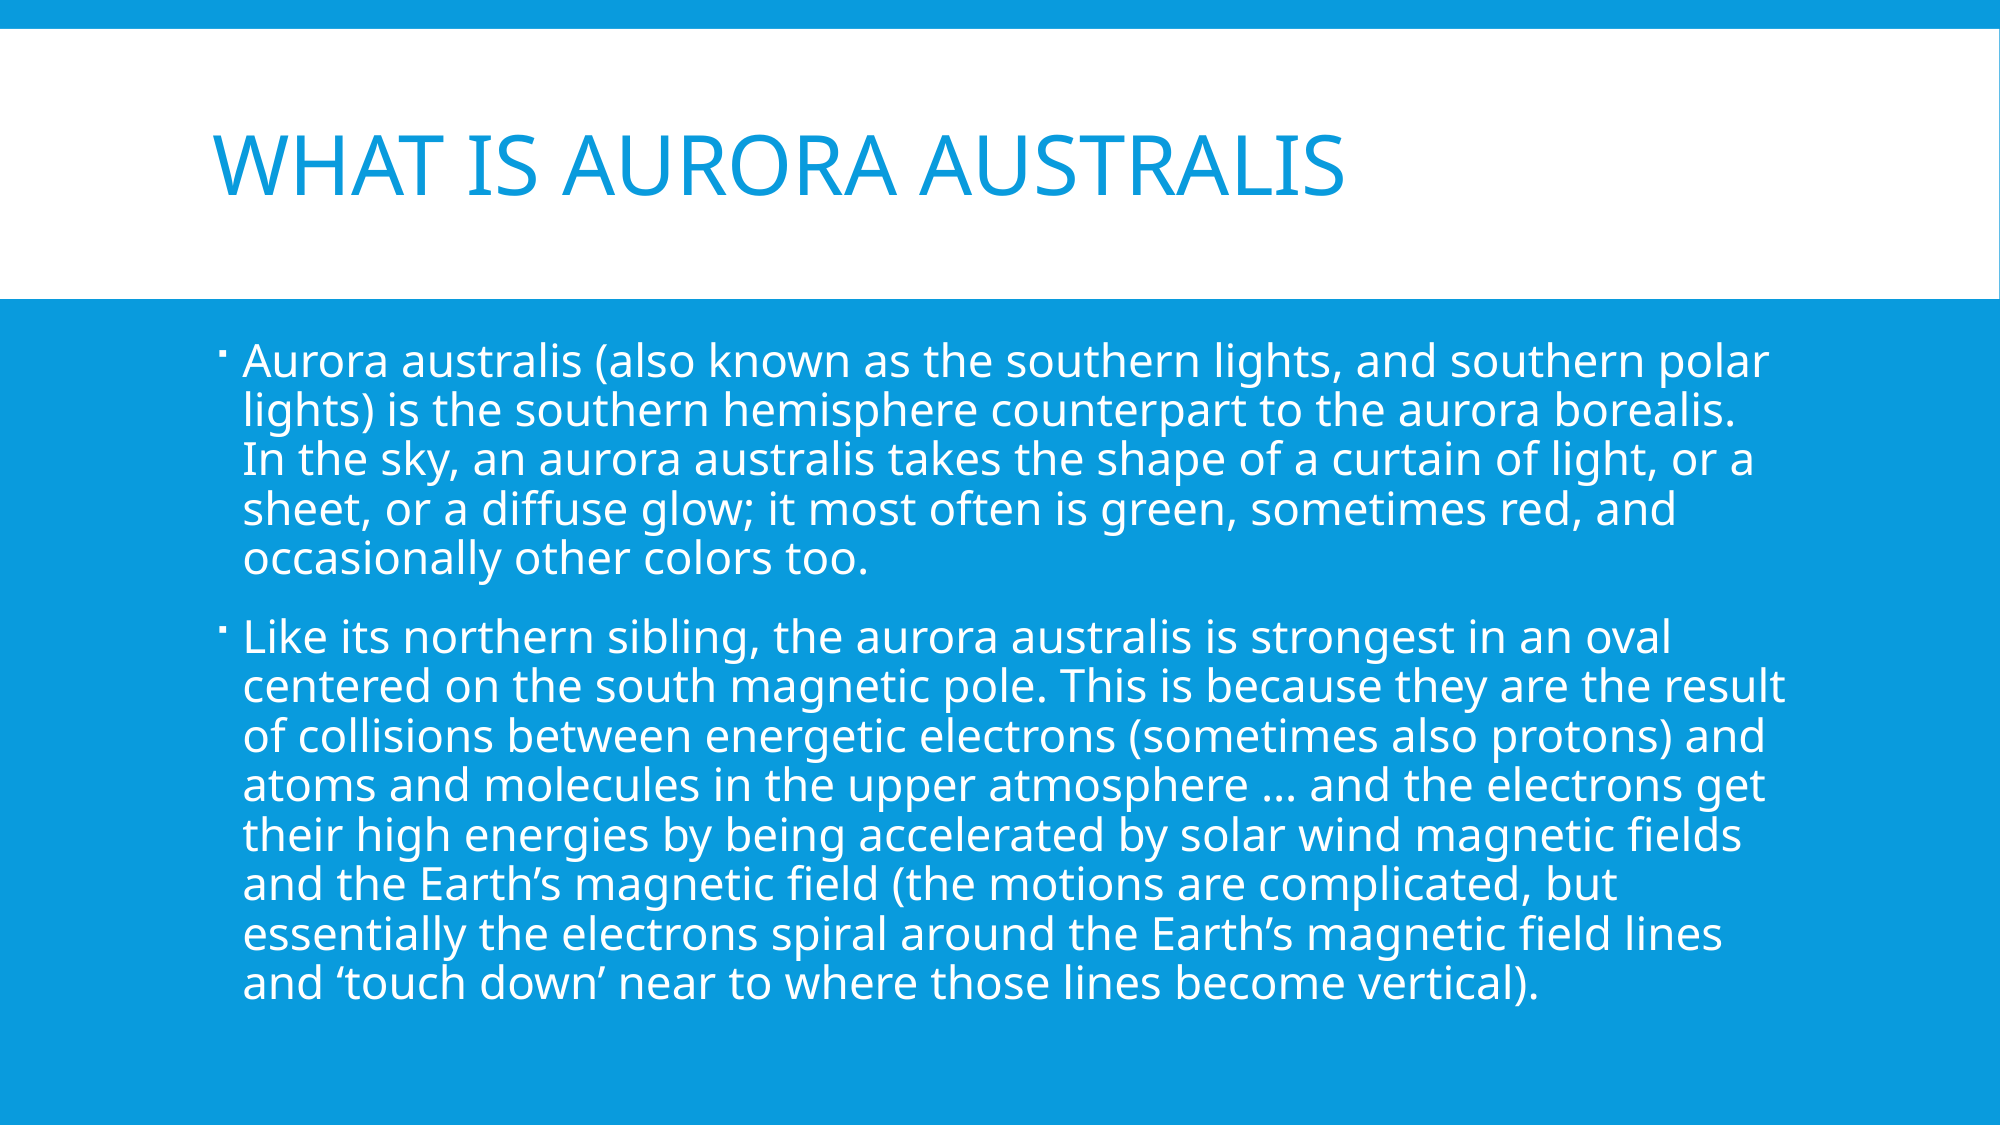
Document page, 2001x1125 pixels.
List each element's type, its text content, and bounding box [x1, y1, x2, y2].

list Aurora australis (also known as the southern lights, and southern polar lights) is the southern hemisphere counterpart to the aurora borealis. In the sky, an aurora australis takes the shape of a curtain of light, or a sheet, or a diffuse glow; it most often is green, sometimes red, and occasionally other colors too. Like its northern sibling, the aurora australis is strongest in an oval centered on the south magnetic pole. This is because they are the result of collisions between energetic electrons (sometimes also protons) and atoms and molecules in the upper atmosphere … and the electrons get their high energies by being accelerated by solar wind magnetic fields and the Earth’s magnetic field (the motions are complicated, but essentially the electrons spiral around the Earth’s magnetic field lines and ‘touch down’ near to where those lines become vertical). [197, 329, 1803, 1020]
title What is Aurora Australis [197, 46, 1803, 295]
